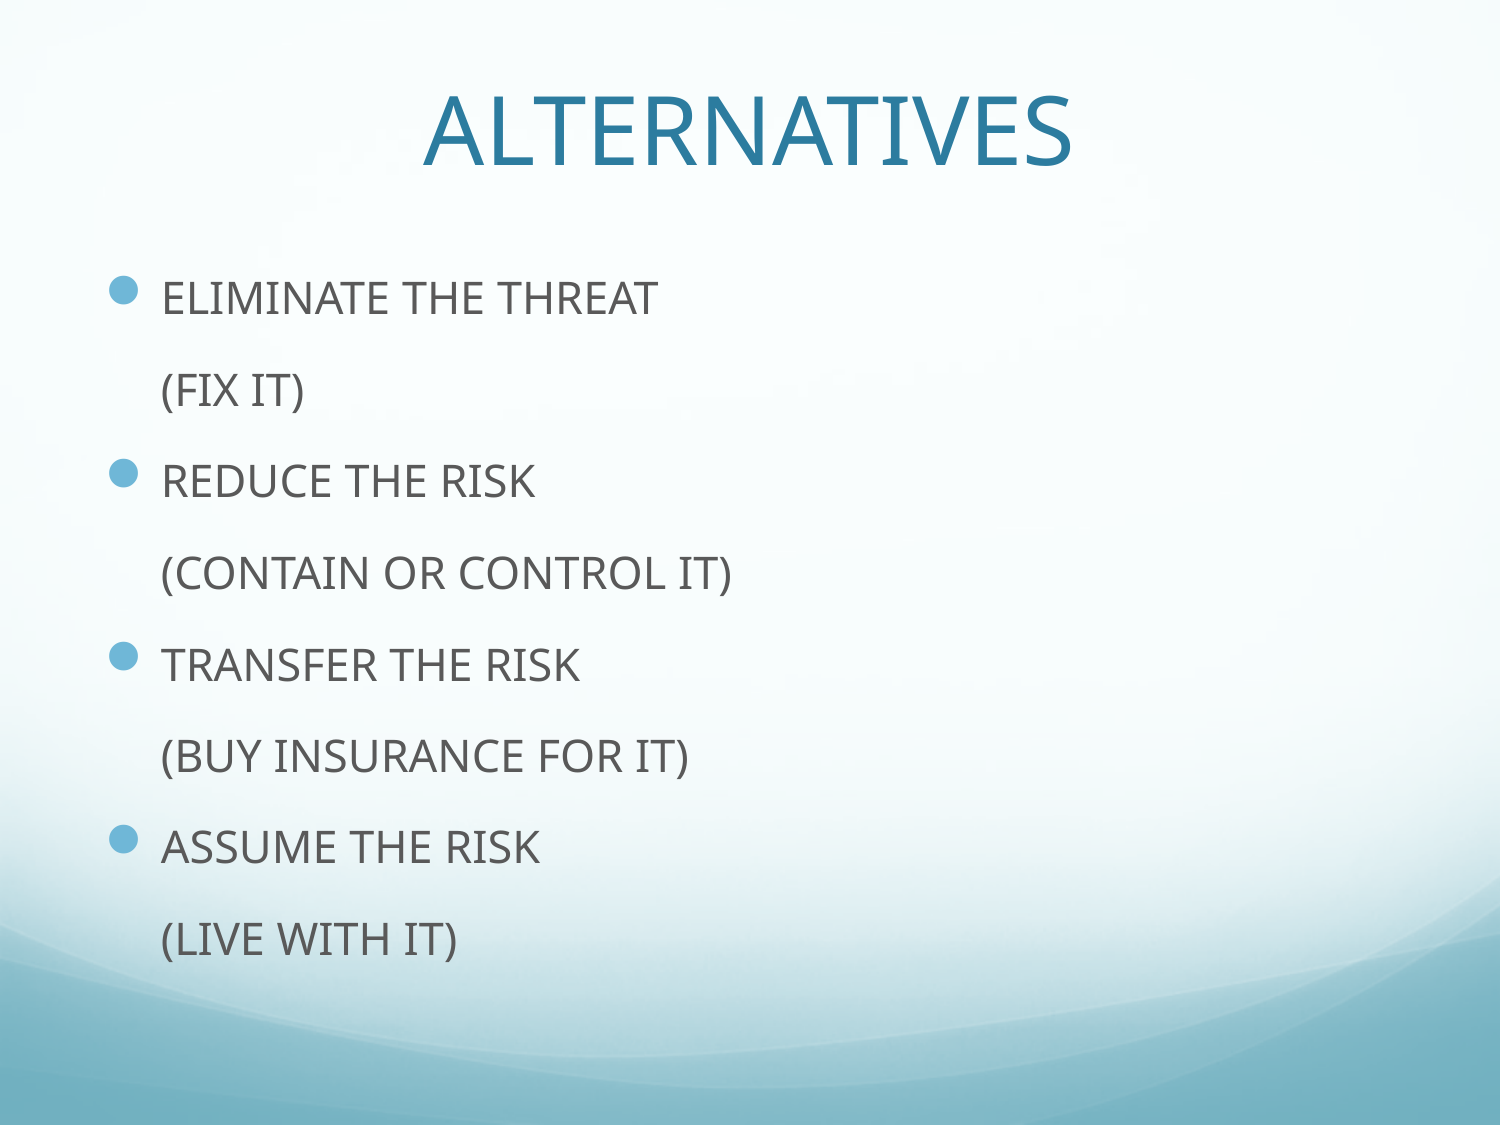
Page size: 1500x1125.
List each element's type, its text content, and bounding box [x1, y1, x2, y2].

title ALTERNATIVES [90, 17, 1410, 237]
list ELIMINATE THE THREAT (FIX IT) REDUCE THE RISK (CONTAIN OR CONTROL IT) TRANSFER THE RISK (BUY INSURANCE FOR IT) ASSUME THE RISK (LIVE WITH IT) [90, 262, 1410, 975]
